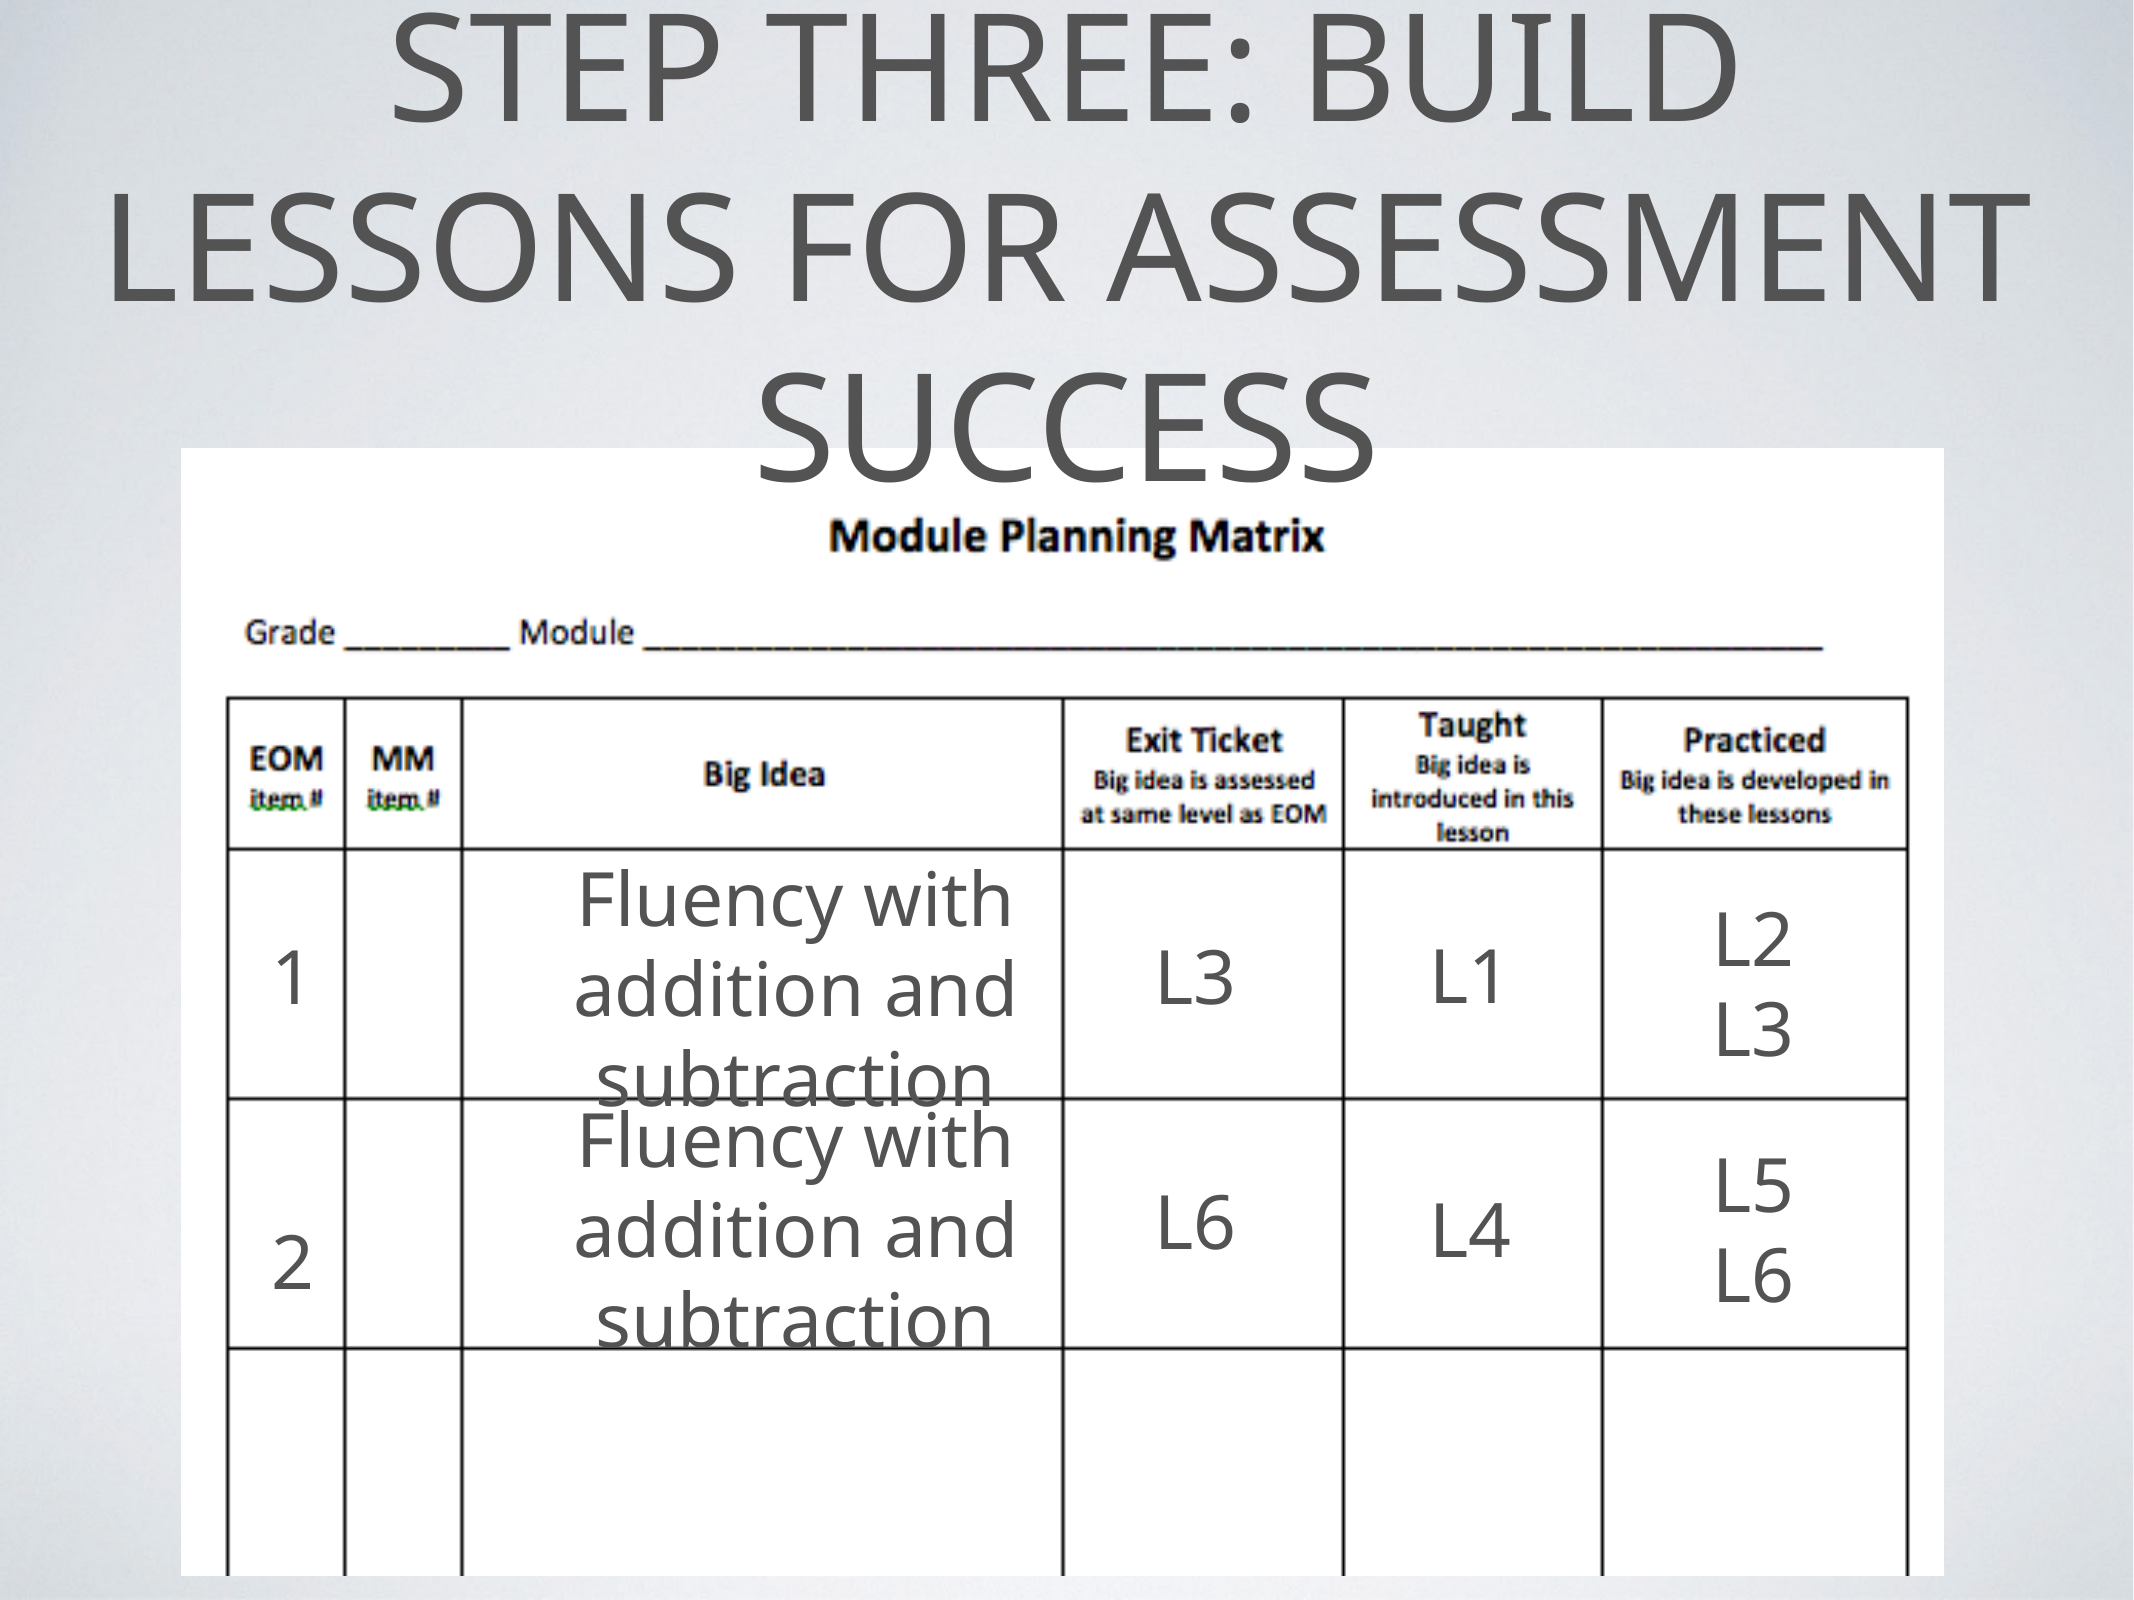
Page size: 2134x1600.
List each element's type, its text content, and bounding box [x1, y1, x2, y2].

title Step three: build lessons for assessment success [57, 41, 2076, 443]
picture [0, 0, 2134, 1600]
